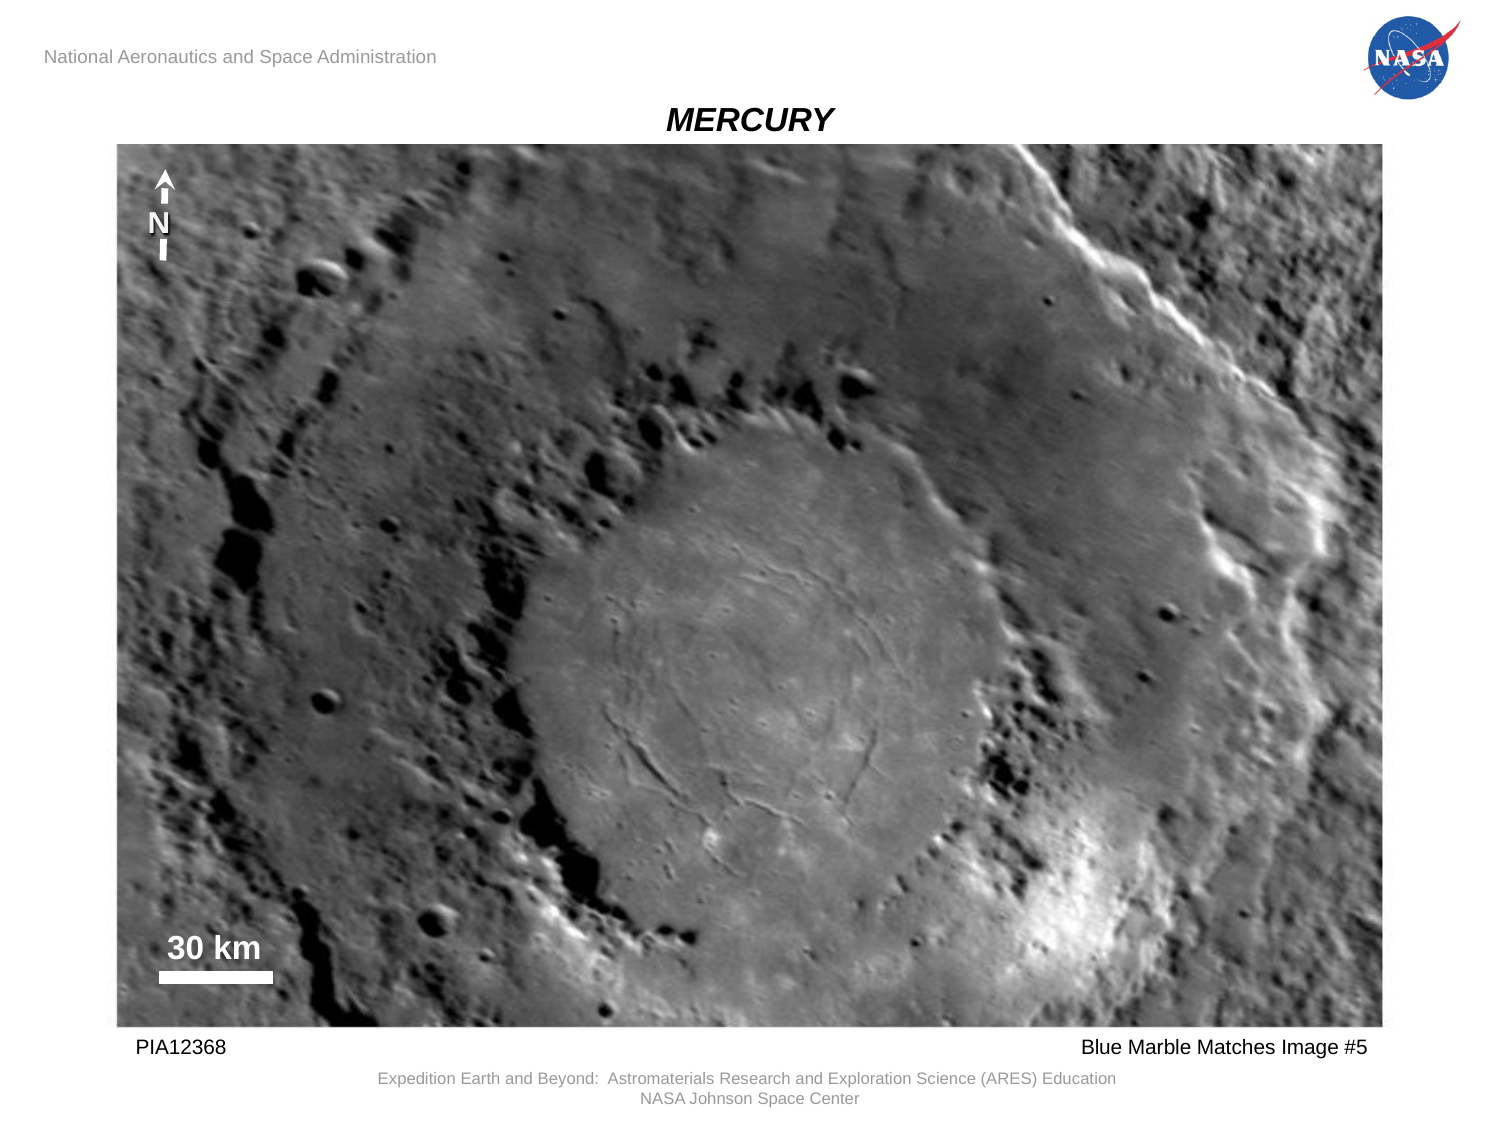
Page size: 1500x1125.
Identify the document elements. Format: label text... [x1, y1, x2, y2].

picture [1362, 15, 1461, 100]
text_box MERCURY [381, 91, 1119, 142]
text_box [106, 144, 1394, 1067]
